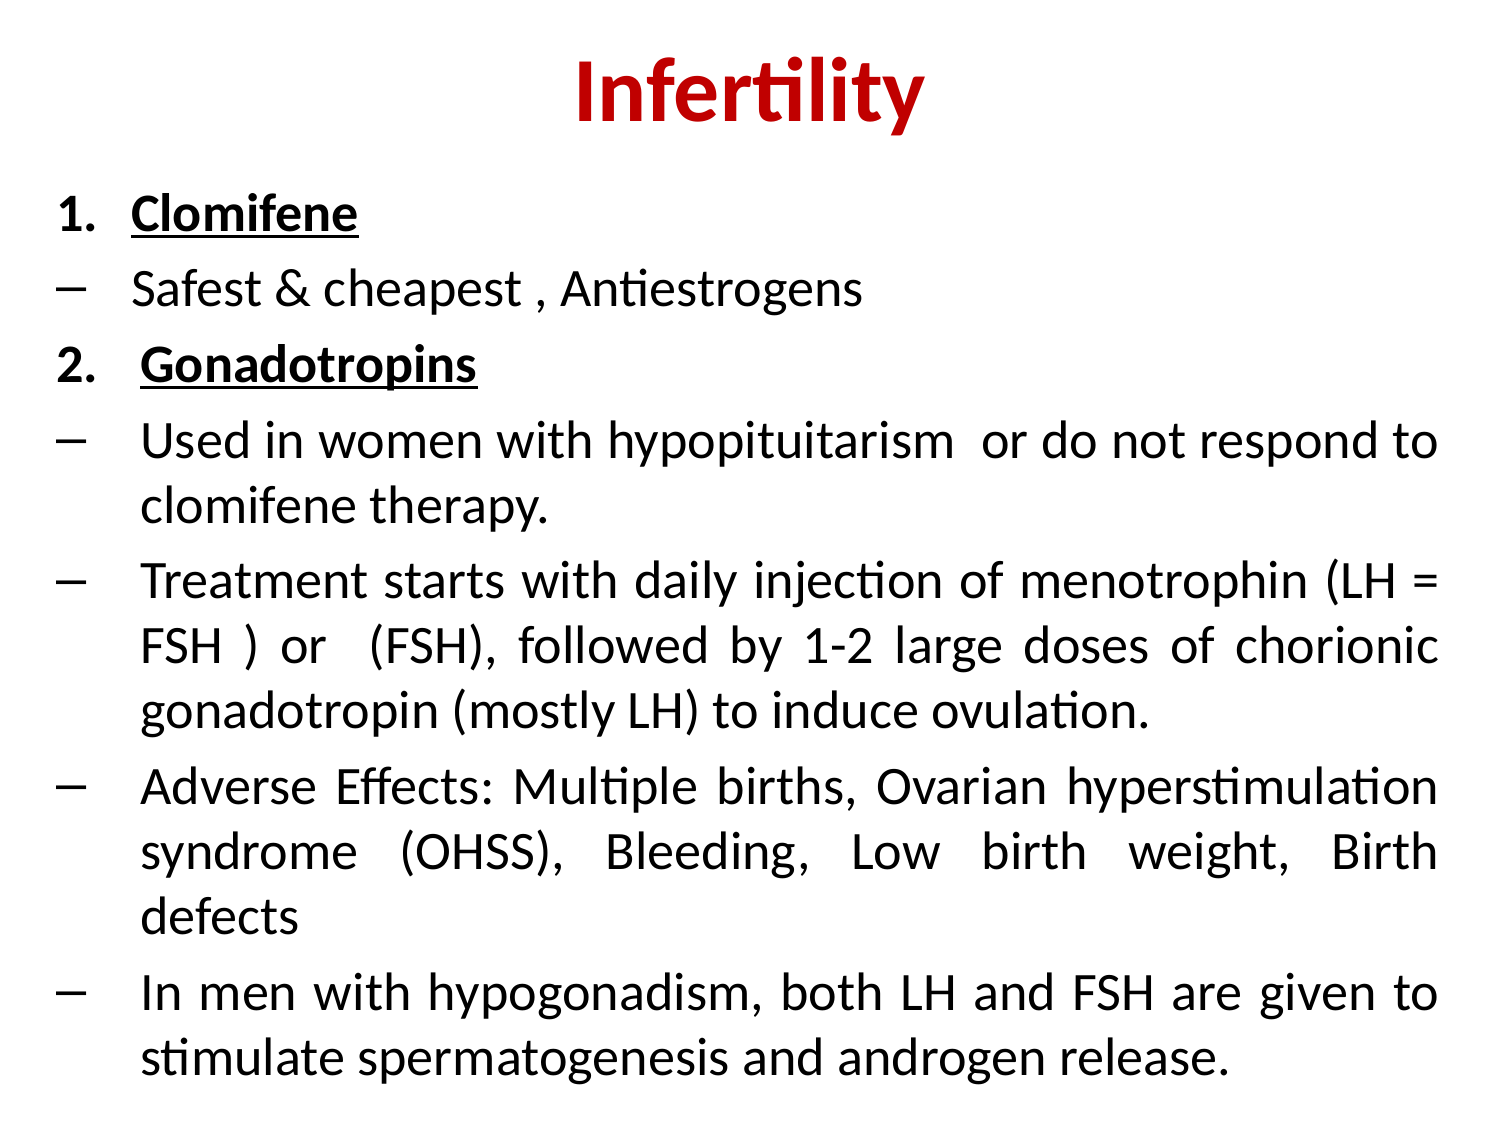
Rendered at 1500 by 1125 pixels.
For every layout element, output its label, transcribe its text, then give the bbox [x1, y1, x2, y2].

list Clomifene Safest & cheapest , Antiestrogens Gonadotropins Used in women with hypopituitarism or do not respond to clomifene therapy. Treatment starts with daily injection of menotrophin (LH = FSH ) or (FSH), followed by 1-2 large doses of chorionic gonadotropin (mostly LH) to induce ovulation. Adverse Effects: Multiple births, Ovarian hyperstimulation syndrome (OHSS), Bleeding, Low birth weight, Birth defects In men with hypogonadism, both LH and FSH are given to stimulate spermatogenesis and androgen release. [41, 169, 1457, 1063]
title Infertility [75, 19, 1425, 151]
